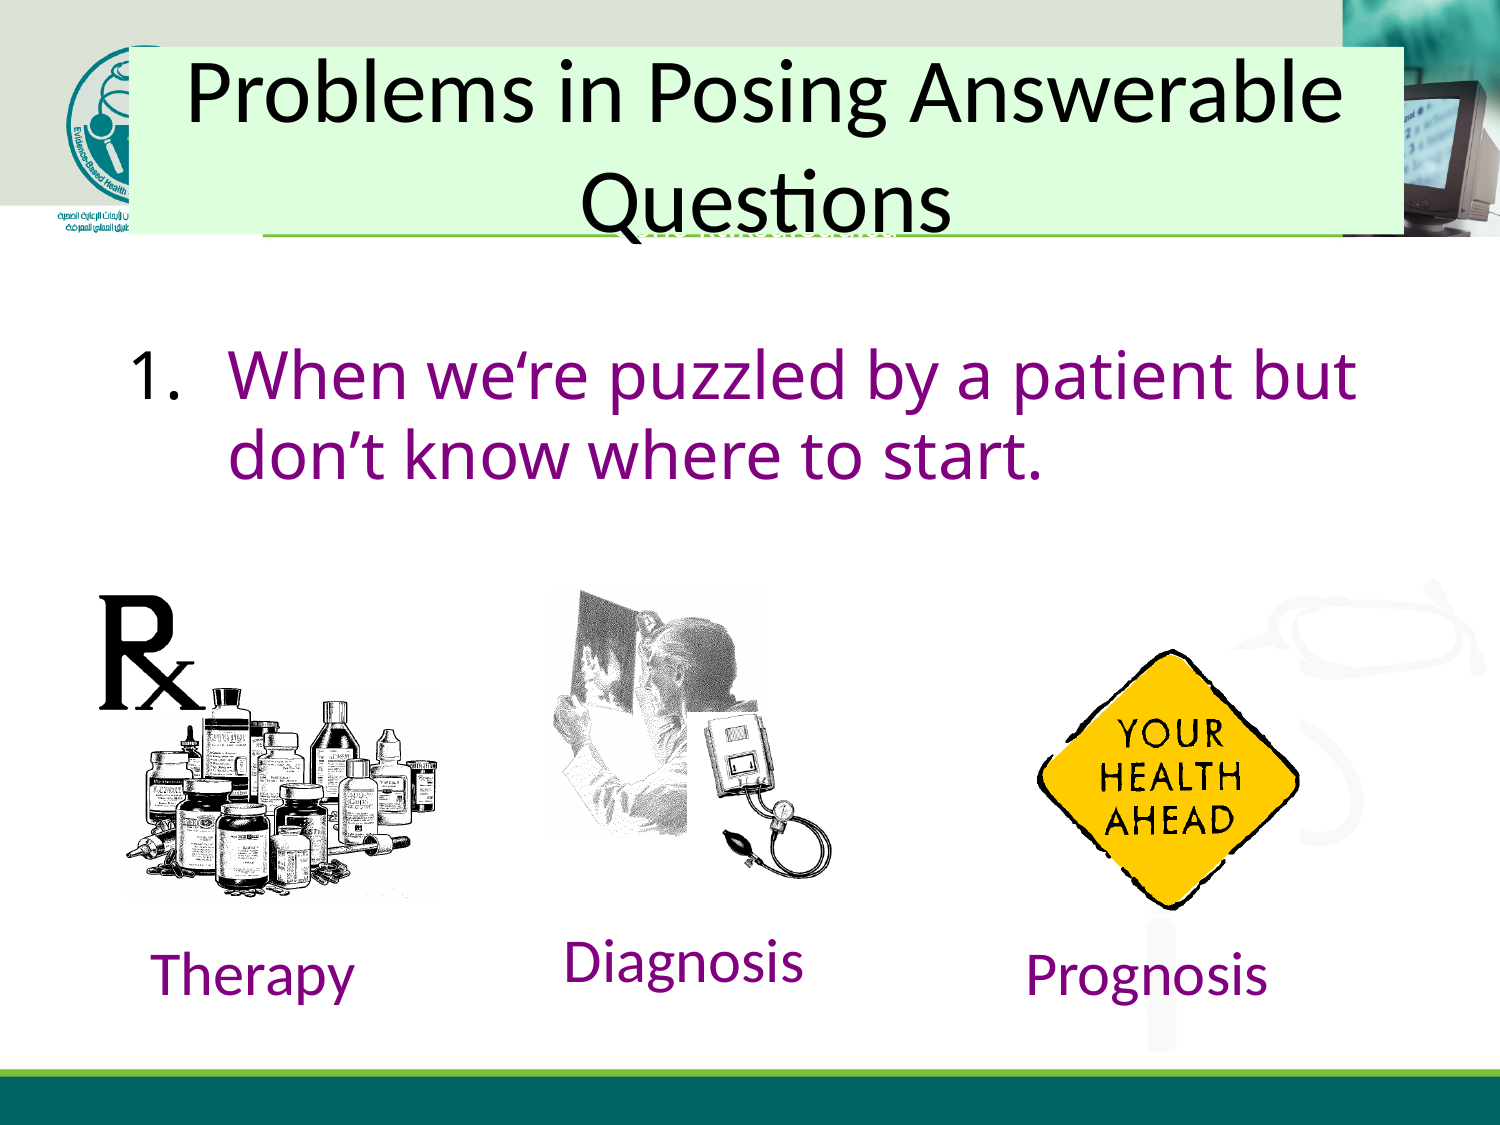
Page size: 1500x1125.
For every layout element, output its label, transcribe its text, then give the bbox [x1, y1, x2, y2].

text_box Problems in Posing Answerable Questions [128, 46, 1404, 235]
text_box Therapy [134, 924, 371, 1015]
list When we‘re puzzled by a patient but don’t know where to start. [112, 324, 1388, 538]
text_box Prognosis [1009, 924, 1285, 1015]
text_box Diagnosis [548, 912, 820, 1003]
picture [0, 0, 1500, 1125]
